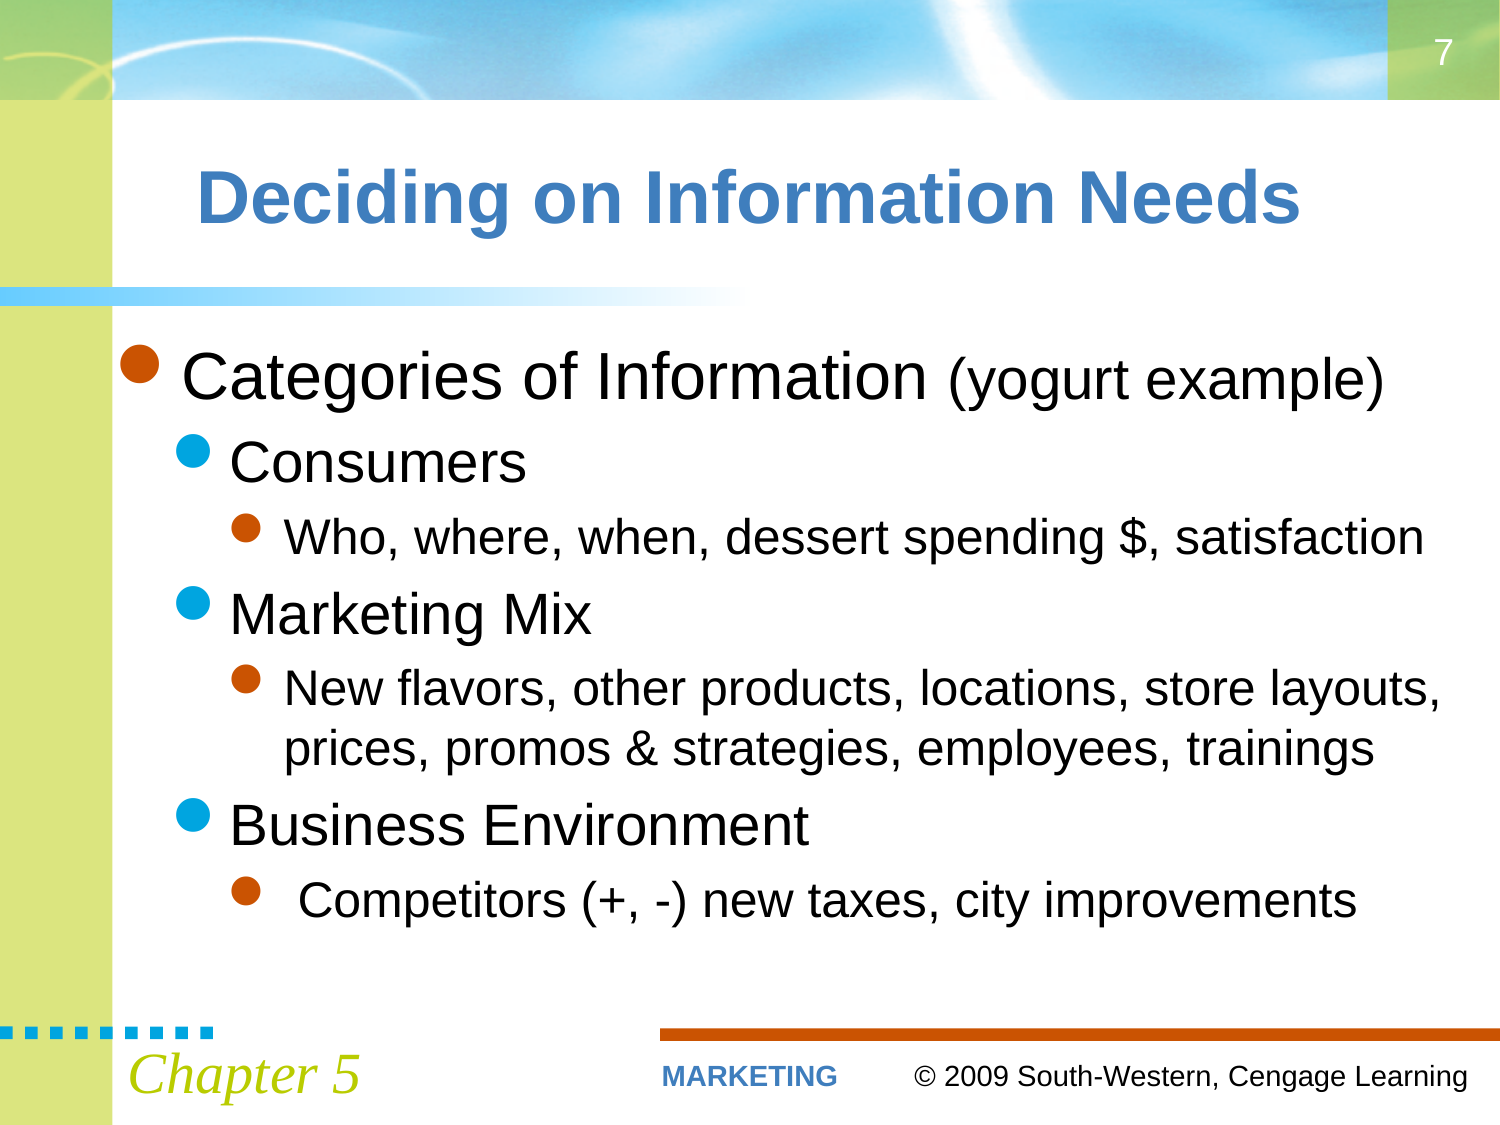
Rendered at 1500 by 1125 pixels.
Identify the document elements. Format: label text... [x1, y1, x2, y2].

title Deciding on Information Needs [112, 99, 1388, 288]
list Categories of Information (yogurt example) Consumers Who, where, when, dessert spending $, satisfaction Marketing Mix New flavors, other products, locations, store layouts, prices, promos & strategies, employees, trainings Business Environment Competitors (+, -) new taxes, city improvements [99, 324, 1488, 1001]
footer Chapter 5 [112, 1012, 638, 1113]
slide_number 7 [1387, 0, 1500, 101]
